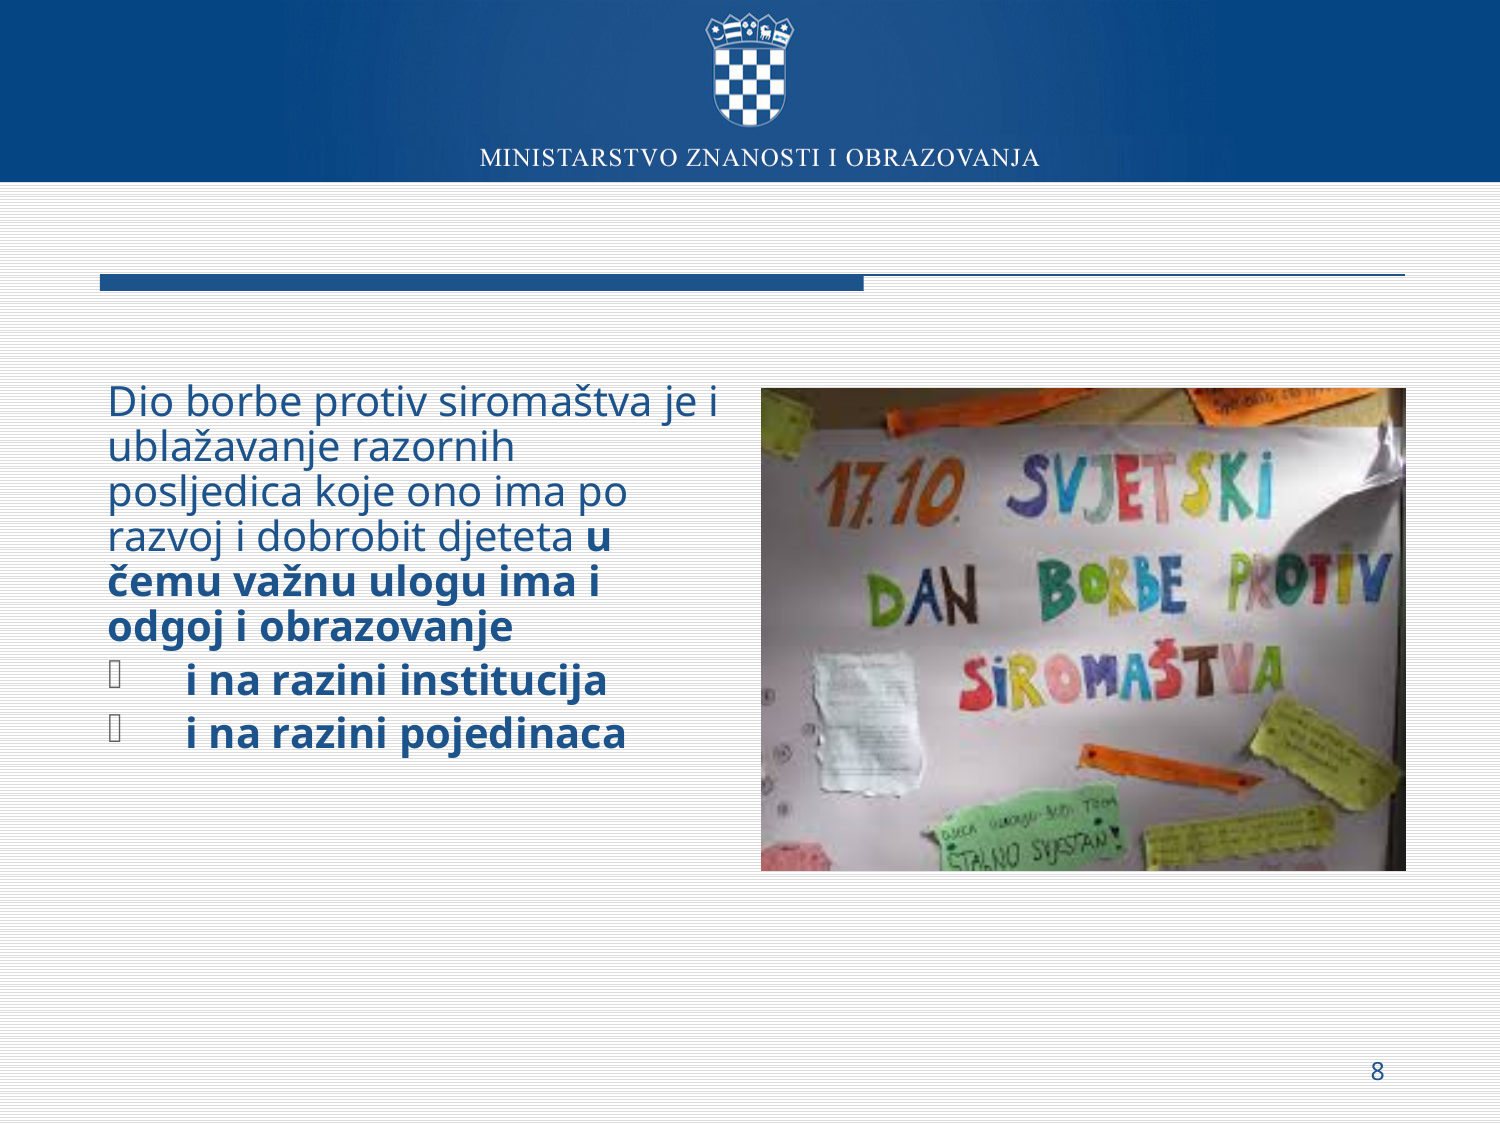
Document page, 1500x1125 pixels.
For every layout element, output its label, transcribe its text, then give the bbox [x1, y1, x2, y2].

slide_number 8 [1074, 1048, 1400, 1106]
list Dio borbe protiv siromaštva je i ublažavanje razornih posljedica koje ono ima po razvoj i dobrobit djeteta u čemu važnu ulogu ima i odgoj i obrazovanje i na razini institucija i na razini pojedinaca [92, 314, 737, 946]
picture [761, 388, 1406, 871]
picture [0, 0, 1500, 182]
